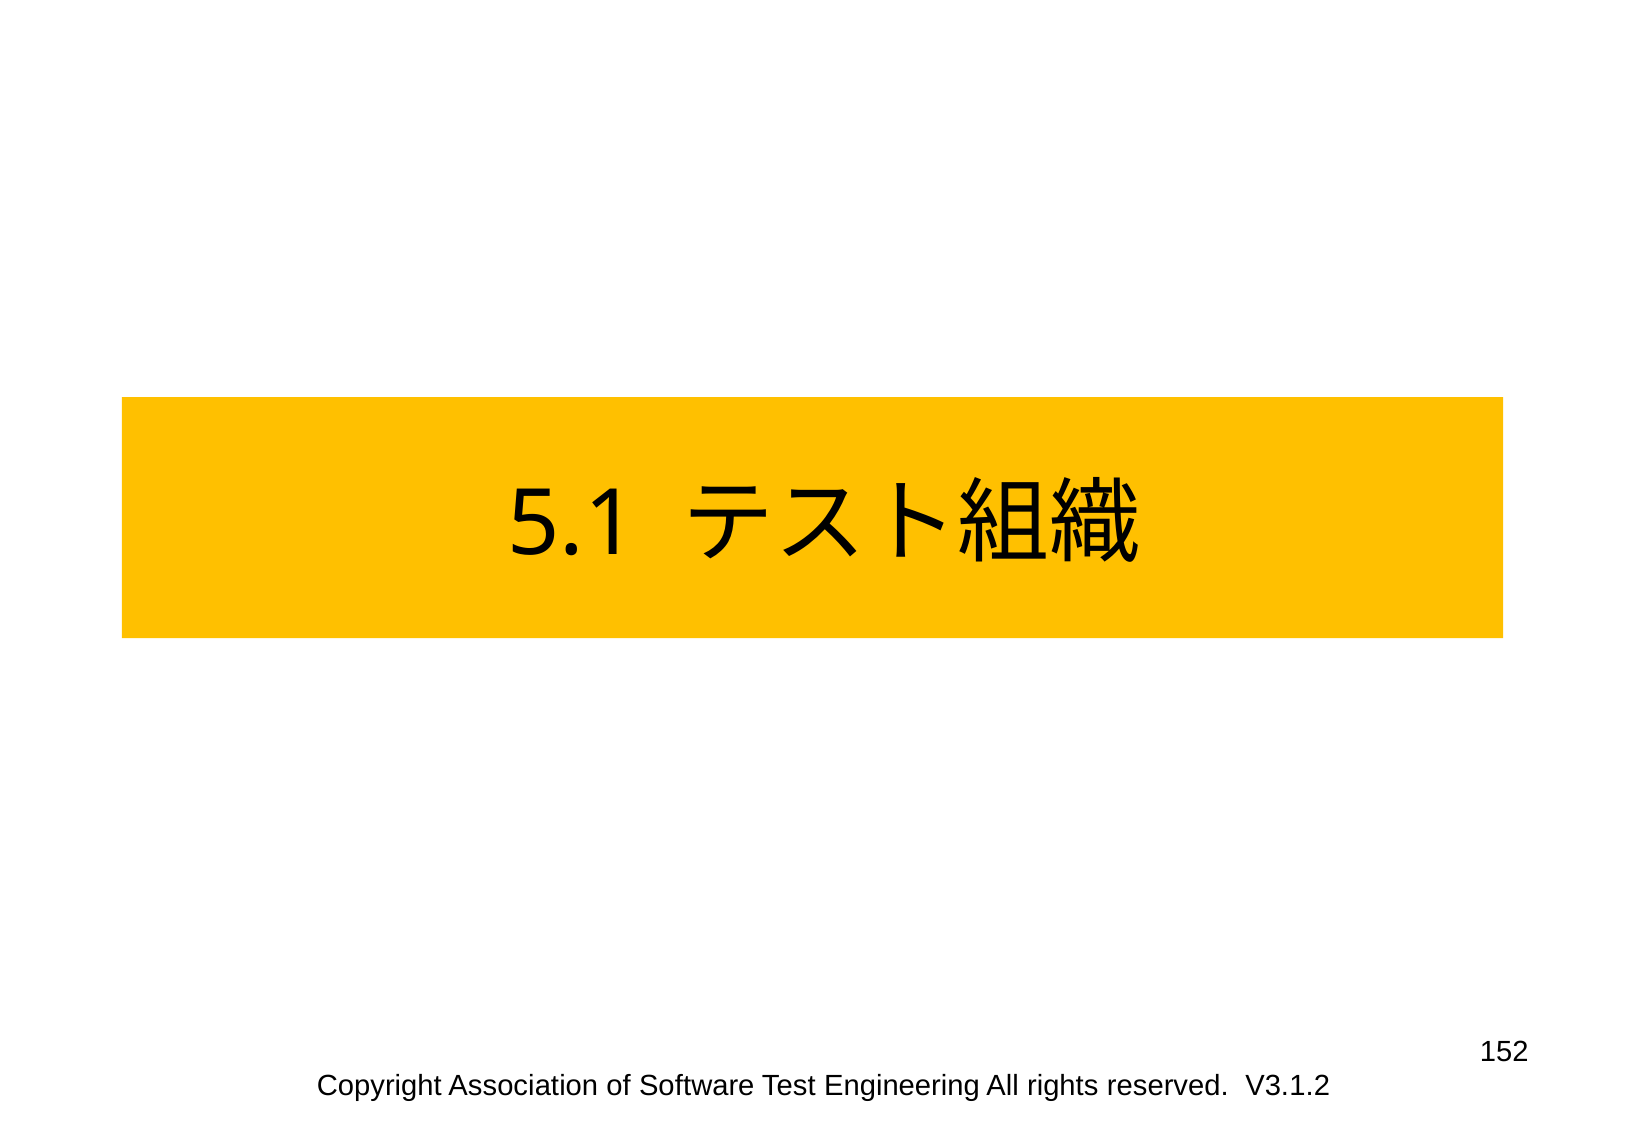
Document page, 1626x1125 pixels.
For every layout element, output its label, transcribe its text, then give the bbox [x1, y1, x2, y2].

slide_number 152 [1164, 1024, 1544, 1103]
text_box 5.1 テスト組織 [121, 397, 1504, 639]
footer Copyright Association of Software Test Engineering All rights reserved. V3.1.2 [233, 1058, 1164, 1103]
